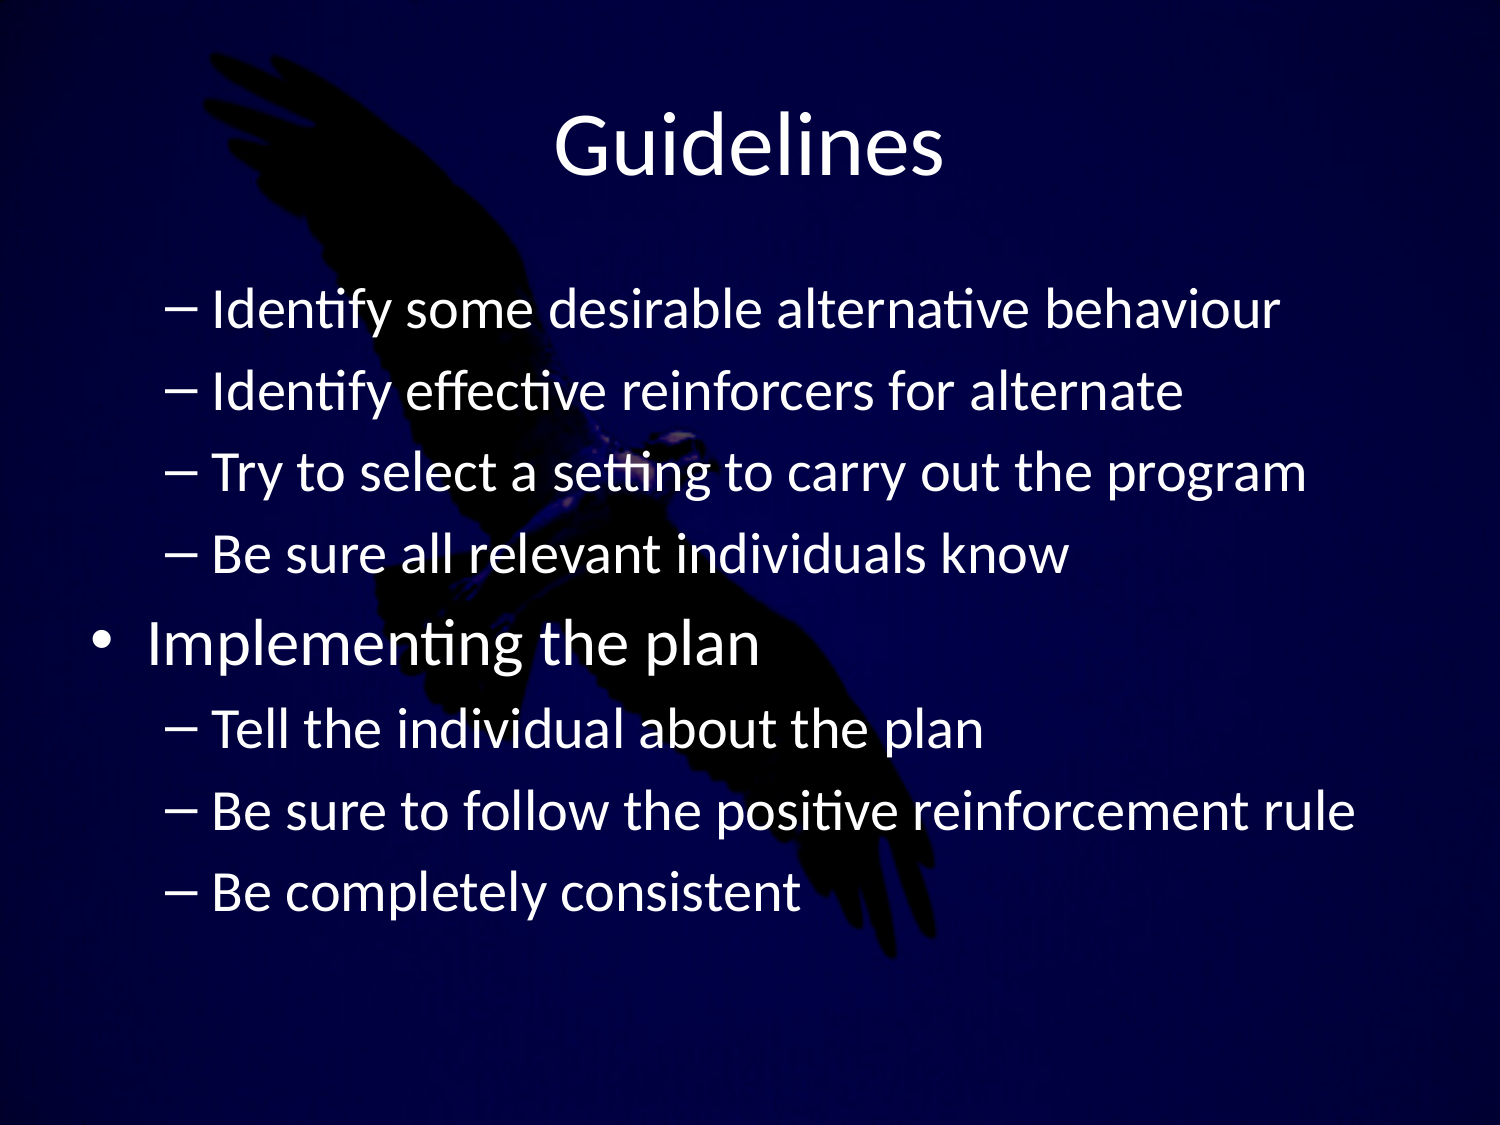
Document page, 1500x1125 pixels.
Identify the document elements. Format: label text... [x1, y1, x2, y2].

picture [0, 0, 1500, 1125]
list Identify some desirable alternative behaviour Identify effective reinforcers for alternate Try to select a setting to carry out the program Be sure all relevant individuals know Implementing the plan Tell the individual about the plan Be sure to follow the positive reinforcement rule Be completely consistent [75, 262, 1425, 1005]
title Guidelines [75, 45, 1425, 233]
